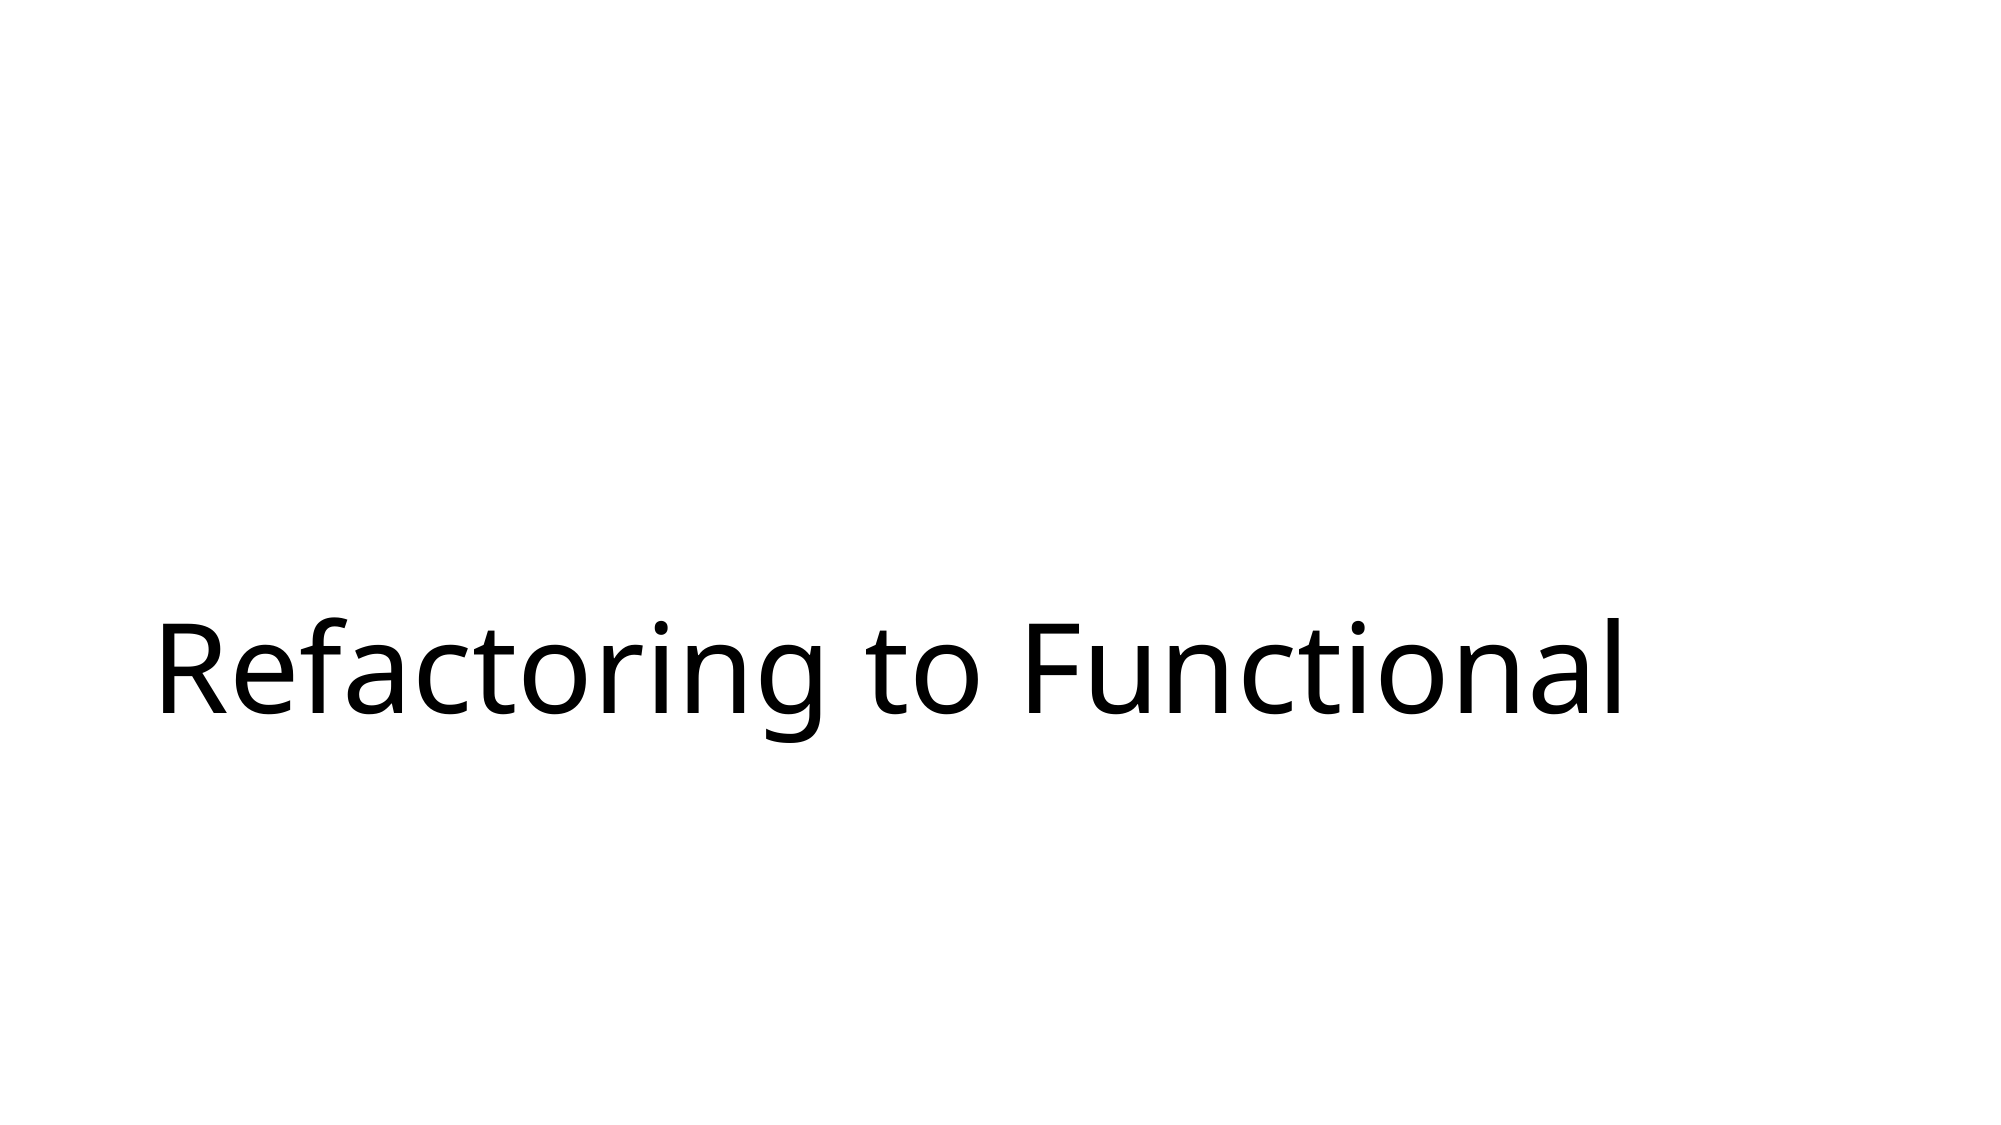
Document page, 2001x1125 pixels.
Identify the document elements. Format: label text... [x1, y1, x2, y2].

title Refactoring to Functional [136, 280, 1862, 749]
